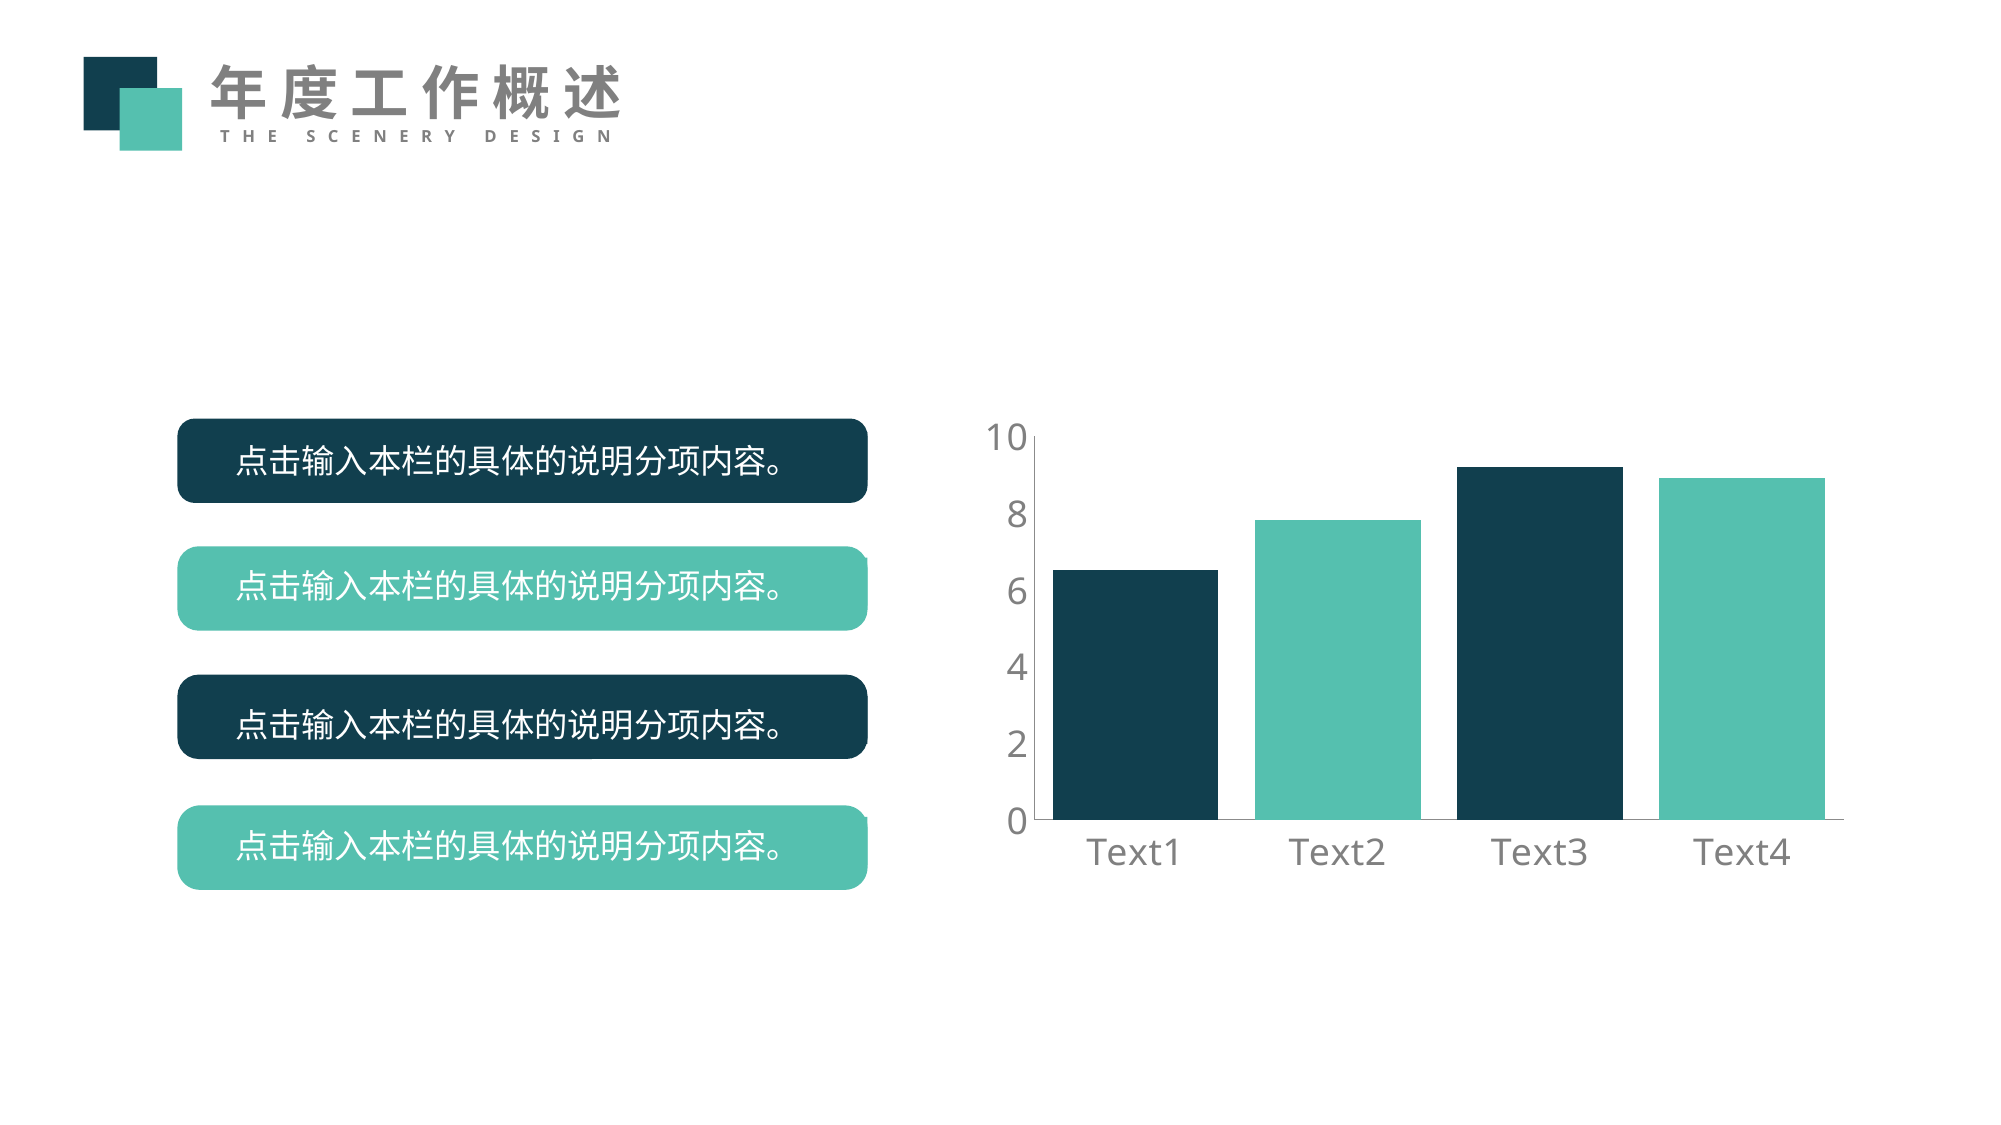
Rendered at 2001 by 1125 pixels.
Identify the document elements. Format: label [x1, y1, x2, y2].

chart [975, 410, 1845, 927]
text_box [177, 418, 868, 890]
text_box [83, 48, 646, 155]
